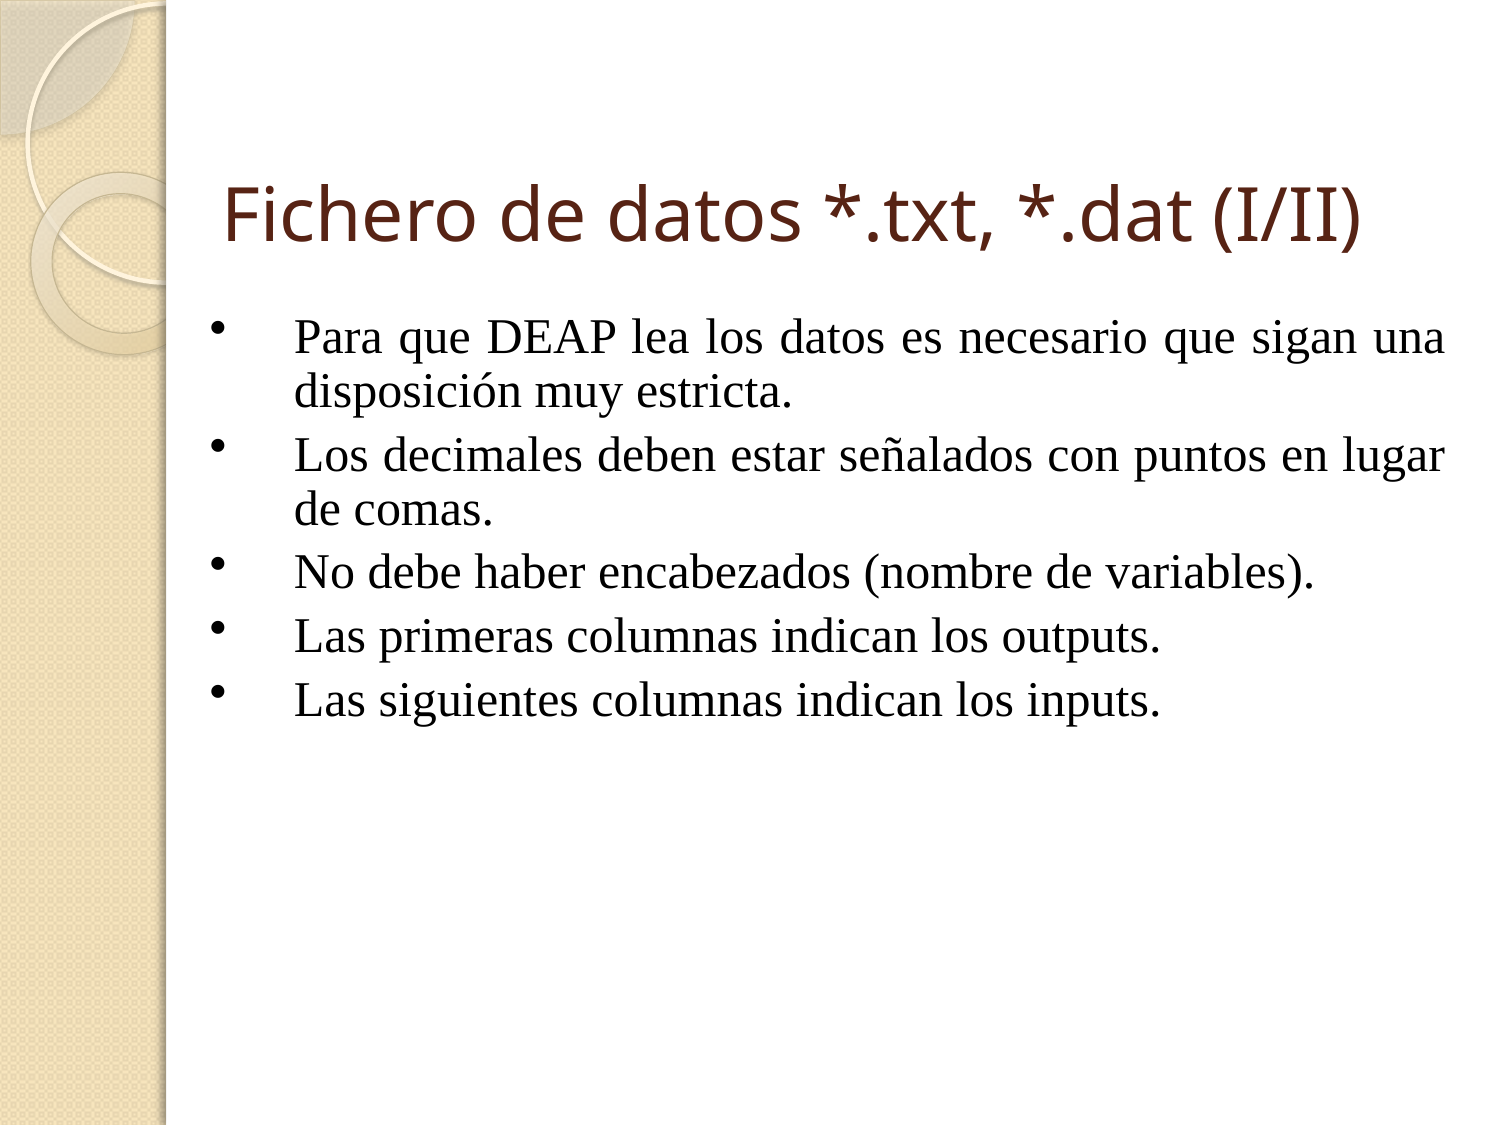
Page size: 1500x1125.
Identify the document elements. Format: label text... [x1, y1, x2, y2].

title Fichero de datos *.txt, *.dat (I/II) [206, 158, 1500, 265]
text_box Para que DEAP lea los datos es necesario que sigan una disposición muy estricta. Los decimales deben estar señalados con puntos en lugar de comas. No debe haber encabezados (nombre de variables). Las primeras columnas indican los outputs. Las siguientes columnas indican los inputs. [194, 302, 1461, 1062]
